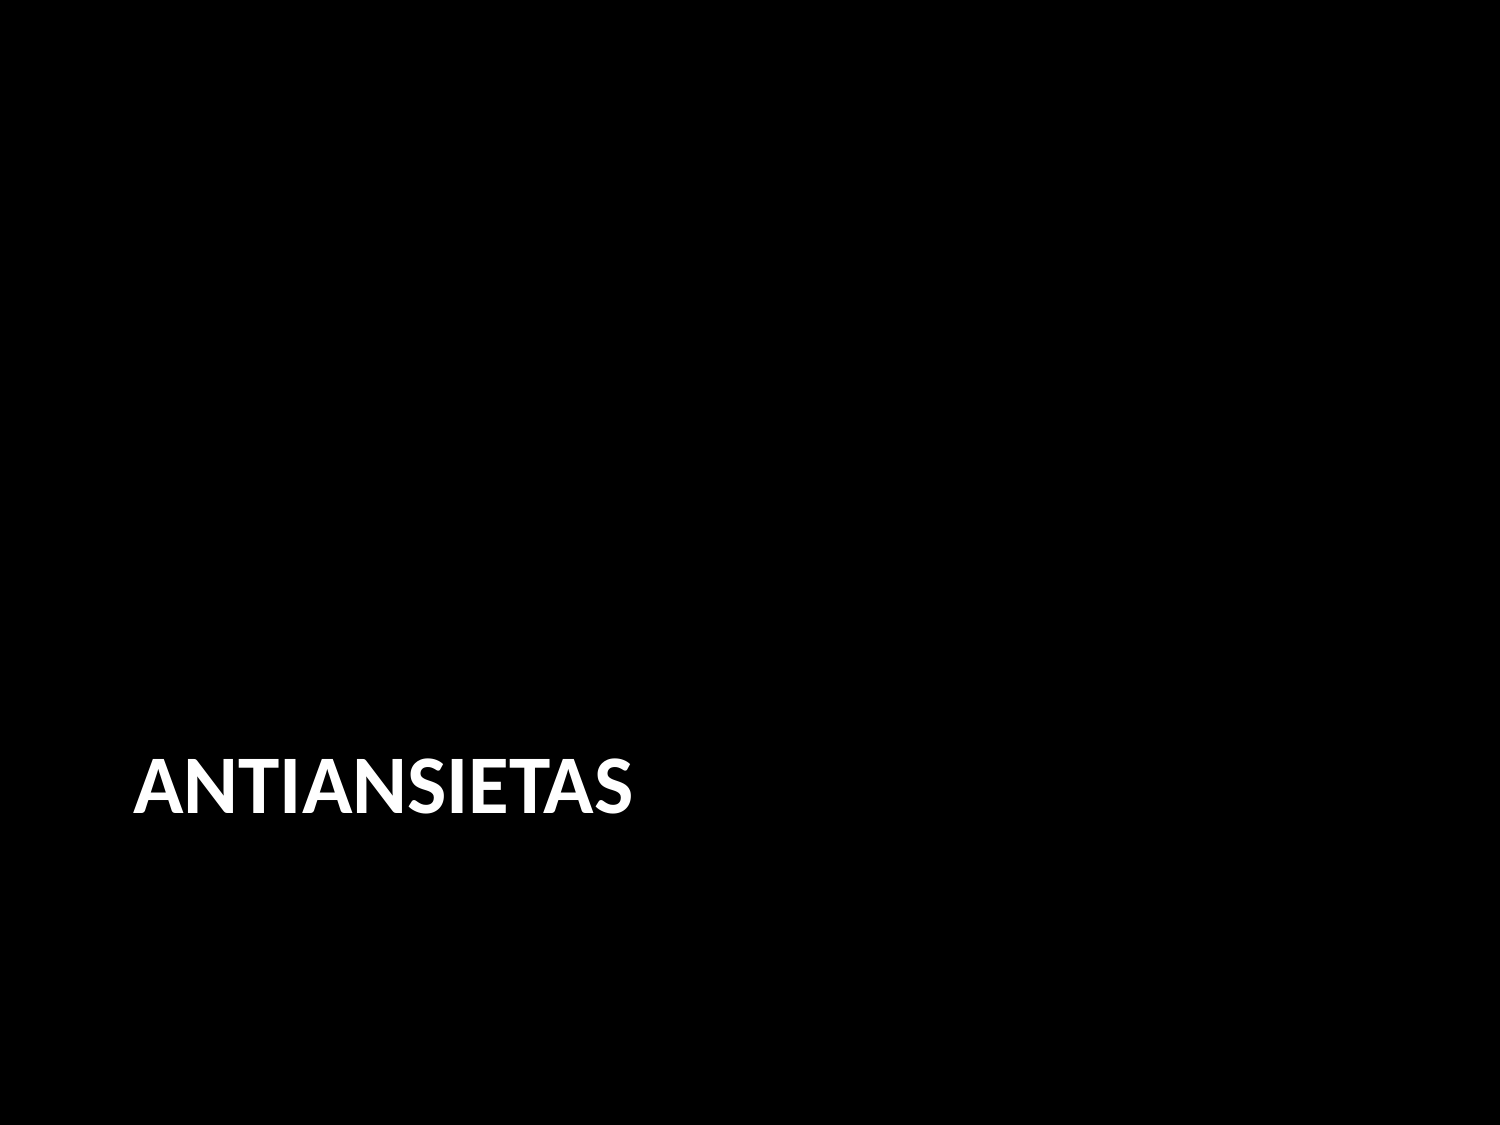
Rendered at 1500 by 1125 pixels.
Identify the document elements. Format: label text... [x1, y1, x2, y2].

title Antiansietas [118, 722, 1394, 947]
